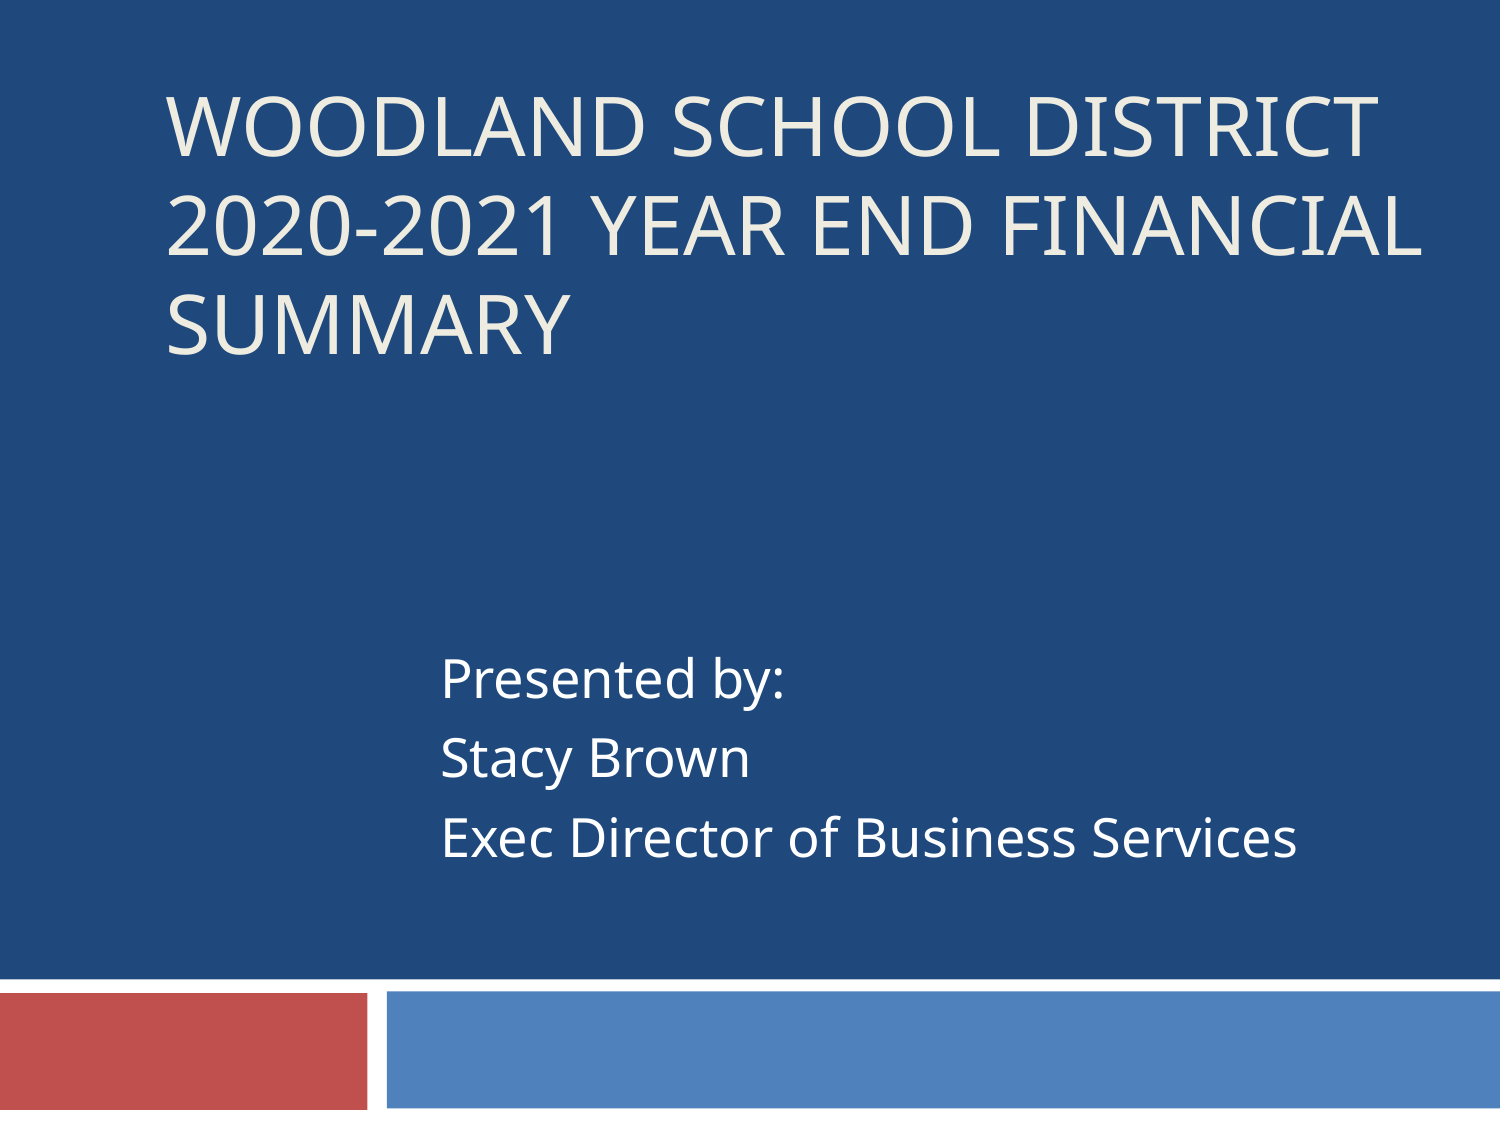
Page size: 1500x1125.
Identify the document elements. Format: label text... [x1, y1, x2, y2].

subtitle Presented by: Stacy Brown Exec Director of Business Services [425, 612, 1475, 900]
title WOODLAND SCHOOL DISTRICT 2020-2021 YEAR END FINANCIAL SUMMARY [150, 137, 1500, 379]
